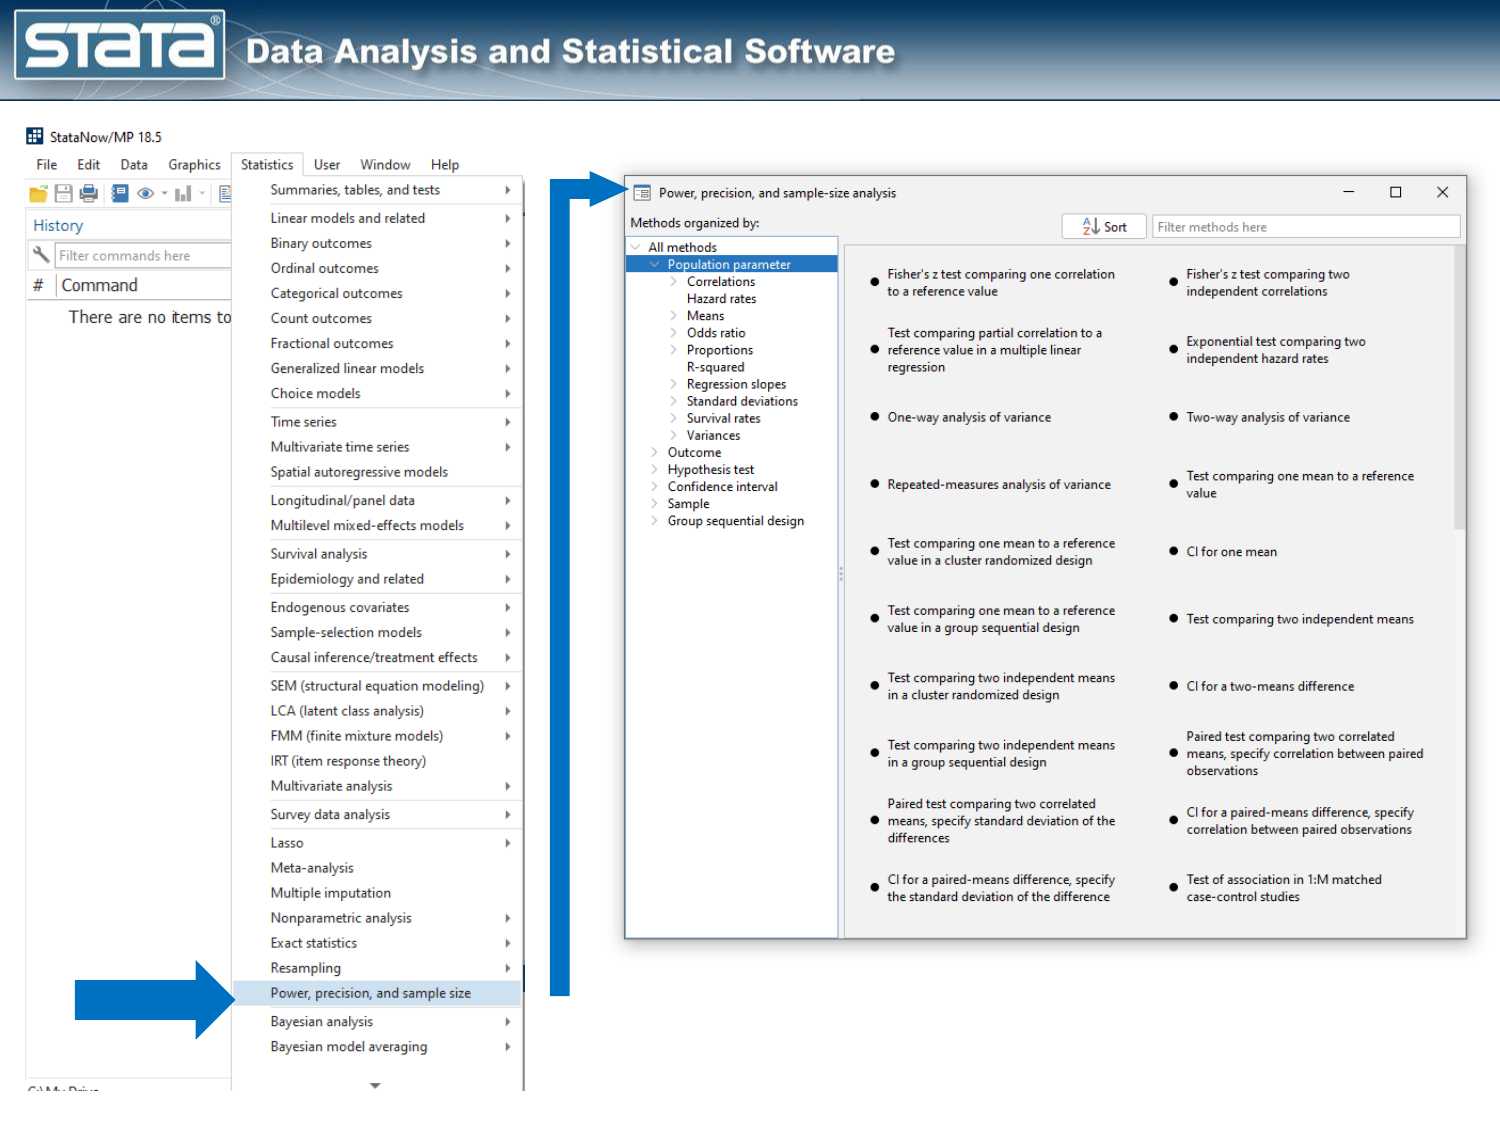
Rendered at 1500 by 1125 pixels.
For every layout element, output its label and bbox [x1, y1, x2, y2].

picture [24, 124, 526, 1092]
picture [0, 0, 1500, 102]
text_box [547, 177, 584, 999]
picture [589, 149, 1500, 976]
